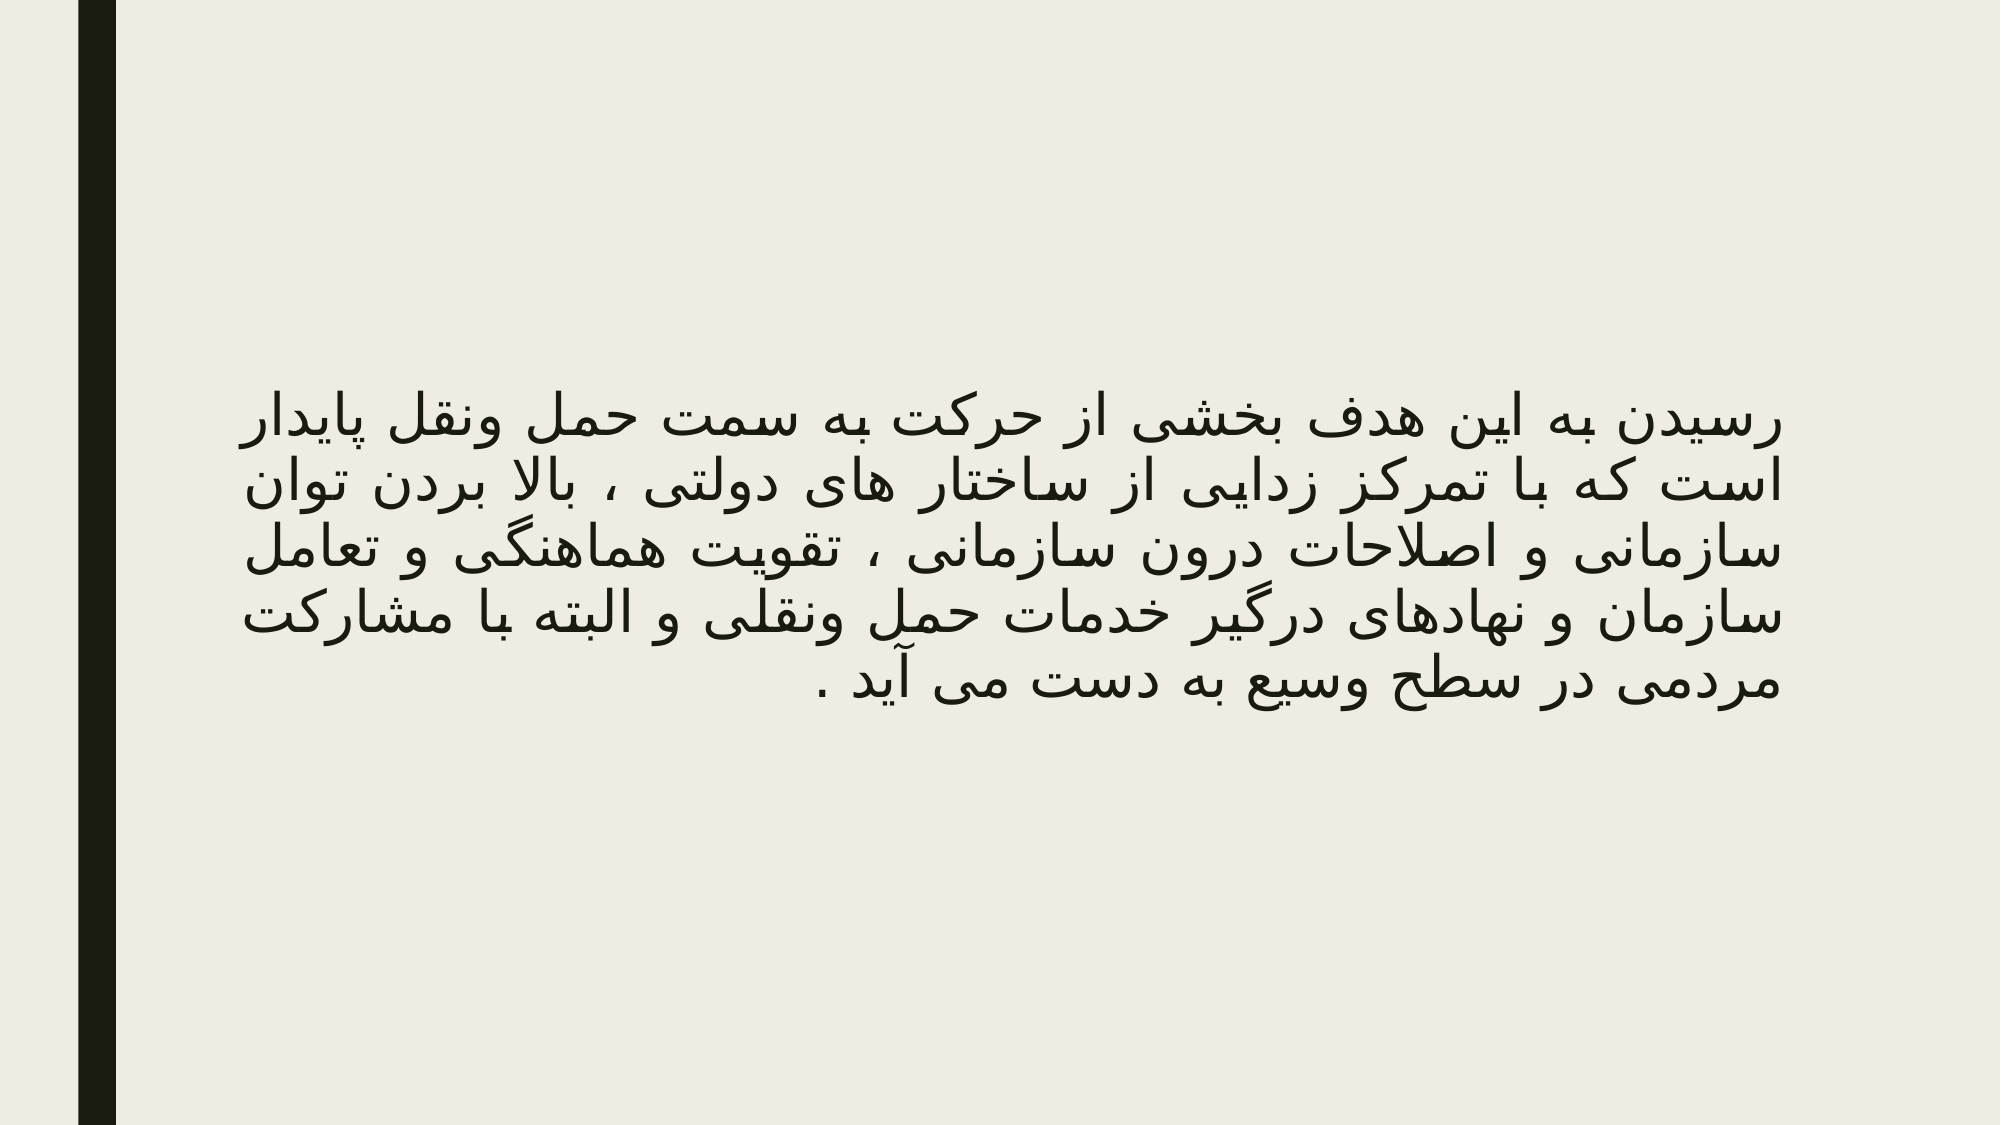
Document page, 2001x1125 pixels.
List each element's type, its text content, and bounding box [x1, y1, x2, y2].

list رسیدن به این هدف بخشی از حرکت به سمت حمل ونقل پایدار است که با تمرکز زدایی از ساختار های دولتی ، بالا بردن توان سازمانی و اصلاحات درون سازمانی ، تقویت هماهنگی و تعامل سازمان و نهادهای درگیر خدمات حمل ونقلی و البته با مشارکت مردمی در سطح وسیع به دست می آید . [225, 375, 1800, 963]
